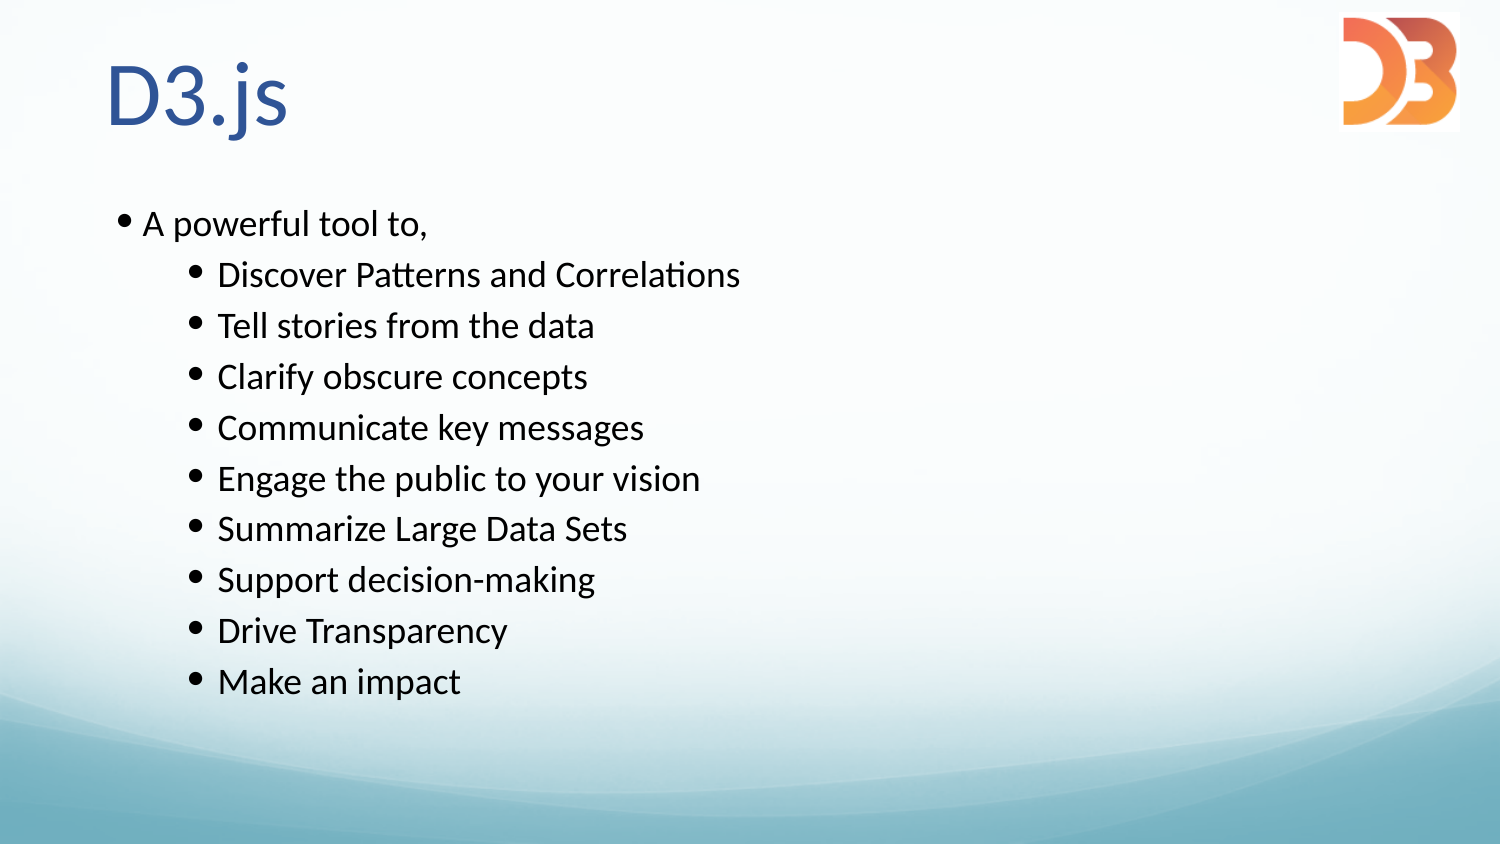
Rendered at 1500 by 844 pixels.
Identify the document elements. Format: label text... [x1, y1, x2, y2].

list A powerful tool to, Discover Patterns and Correlations Tell stories from the data Clarify obscure concepts Communicate key messages Engage the public to your vision Summarize Large Data Sets Support decision-making Drive Transparency Make an impact [90, 196, 1410, 732]
picture [0, 0, 1500, 844]
title D3.js [90, 13, 1410, 178]
